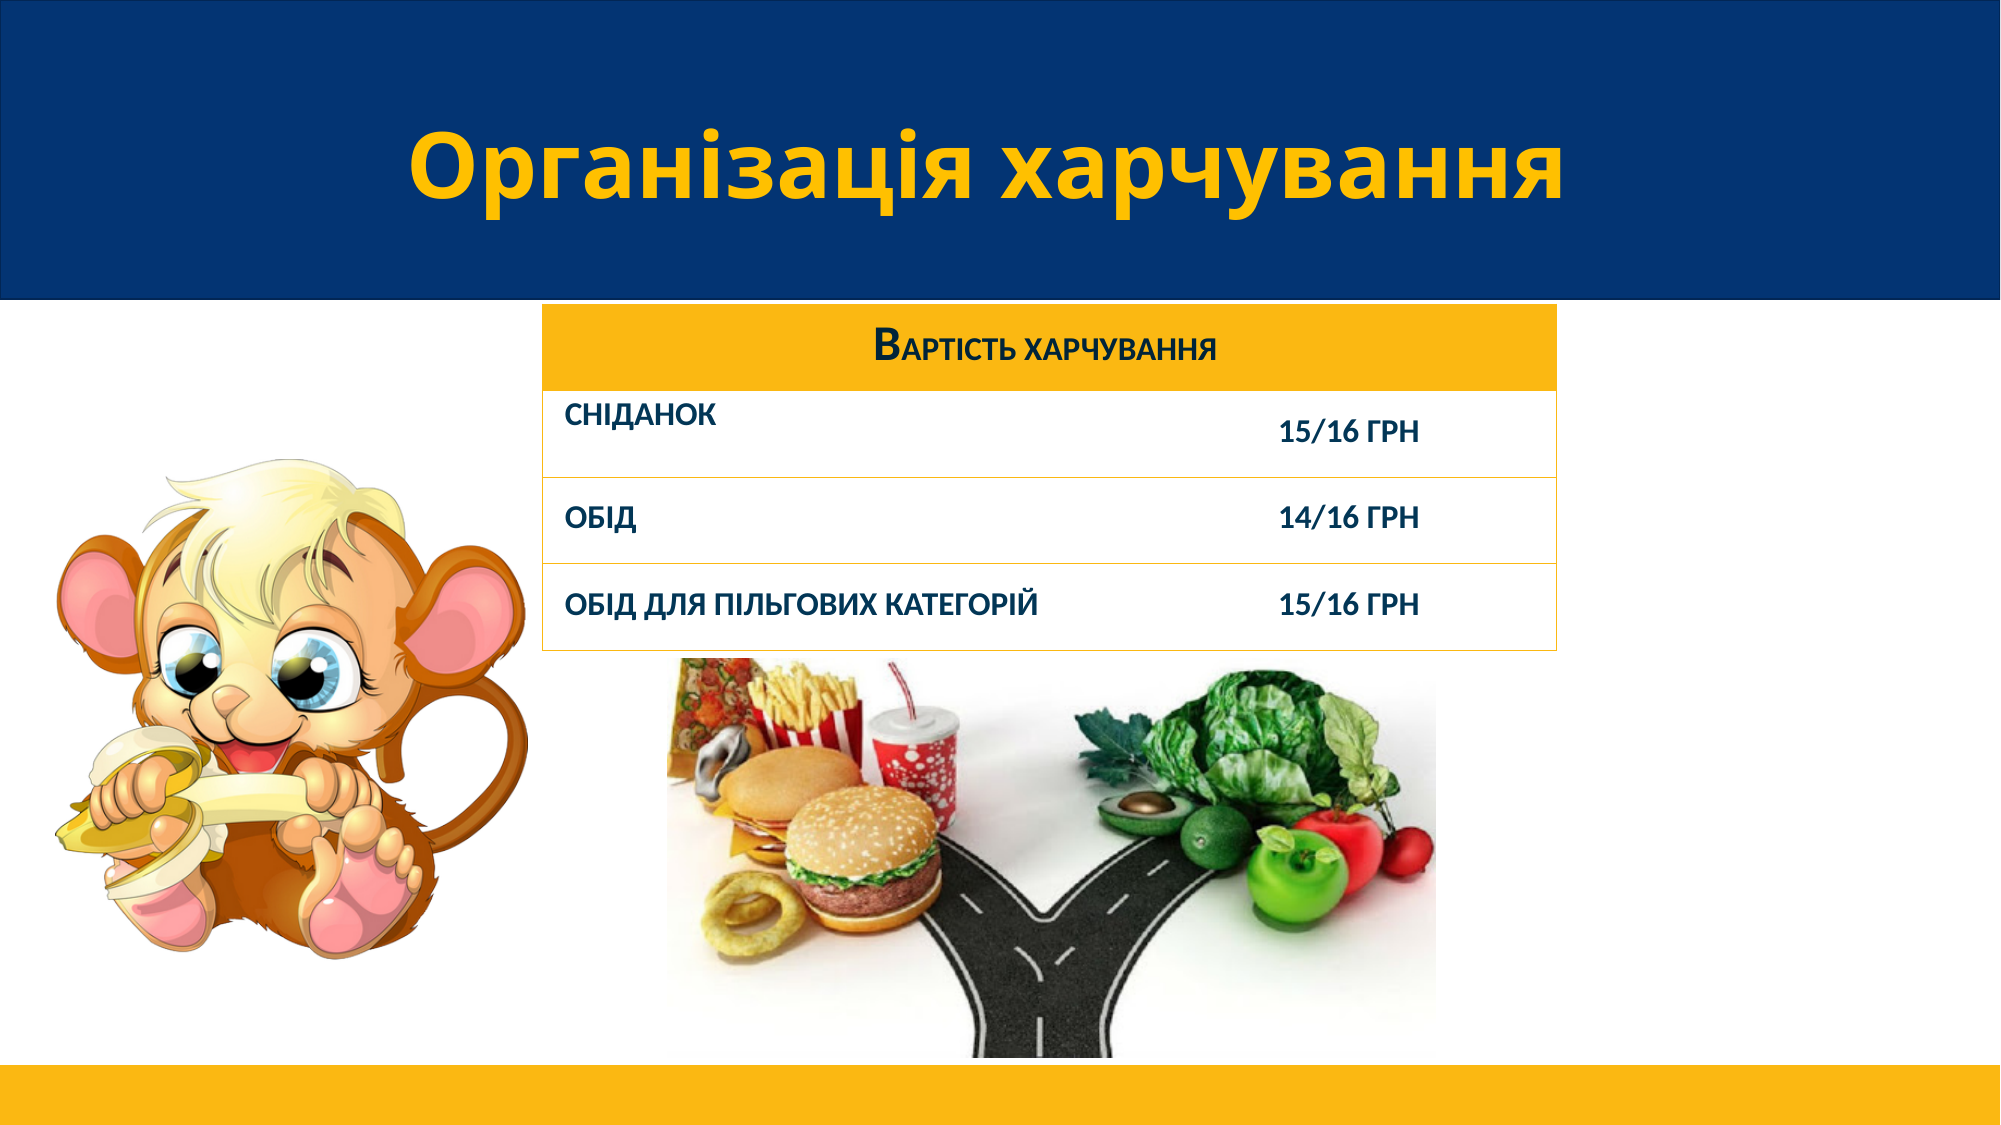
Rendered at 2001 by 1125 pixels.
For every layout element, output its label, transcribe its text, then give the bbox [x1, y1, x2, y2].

table_cell 15/16 ГРН [1142, 391, 1556, 477]
table_cell 14/16 ГРН [1142, 478, 1556, 563]
picture [55, 459, 528, 984]
table_header ВАРТІСТЬ ХАРЧУВАННЯ [543, 305, 1556, 390]
table_cell ОБІД [543, 478, 1142, 563]
table_cell СНІДАНОК [543, 391, 1142, 477]
title Організація харчування [137, 59, 1863, 278]
picture [667, 658, 1436, 1058]
table_cell ОБІД ДЛЯ ПІЛЬГОВИХ КАТЕГОРІЙ [543, 564, 1142, 650]
table_cell 15/16 ГРН [1142, 564, 1556, 650]
